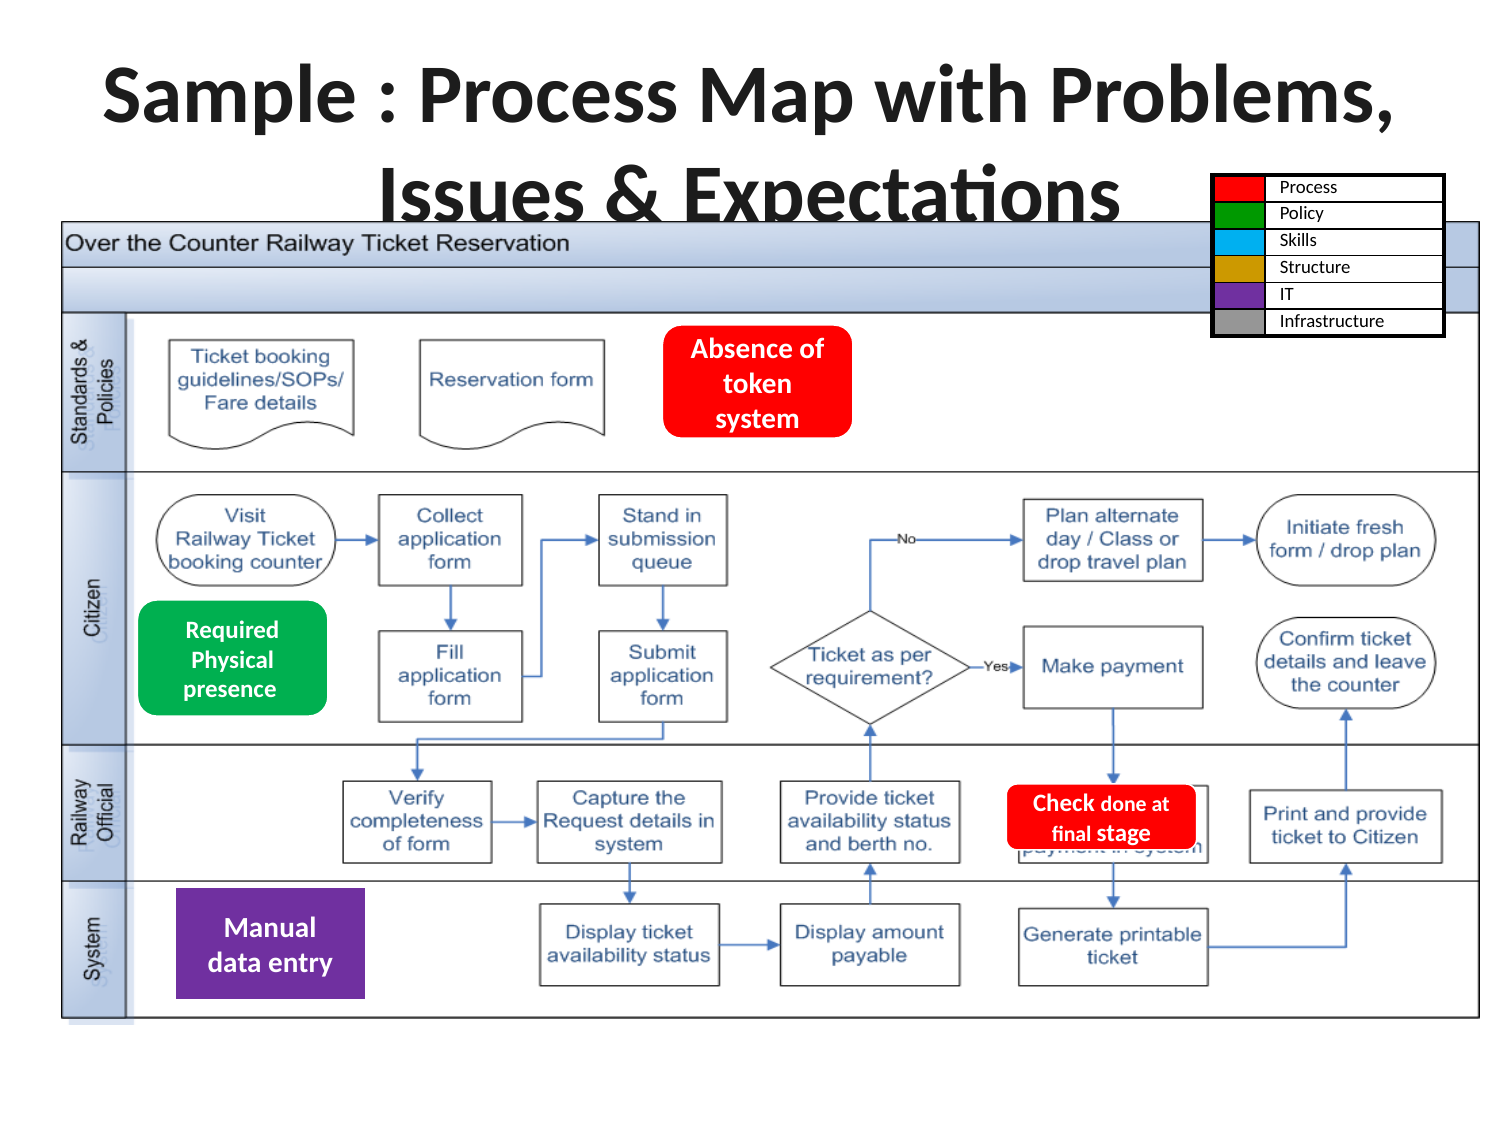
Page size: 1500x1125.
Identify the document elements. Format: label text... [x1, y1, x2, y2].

picture [61, 221, 1480, 1026]
table_header Process [1266, 177, 1442, 201]
table_header [1215, 177, 1264, 201]
title Sample : Process Map with Problems, Issues & Expectations [75, 45, 1425, 220]
table_cell [1215, 203, 1264, 220]
table_cell Policy [1266, 203, 1442, 220]
